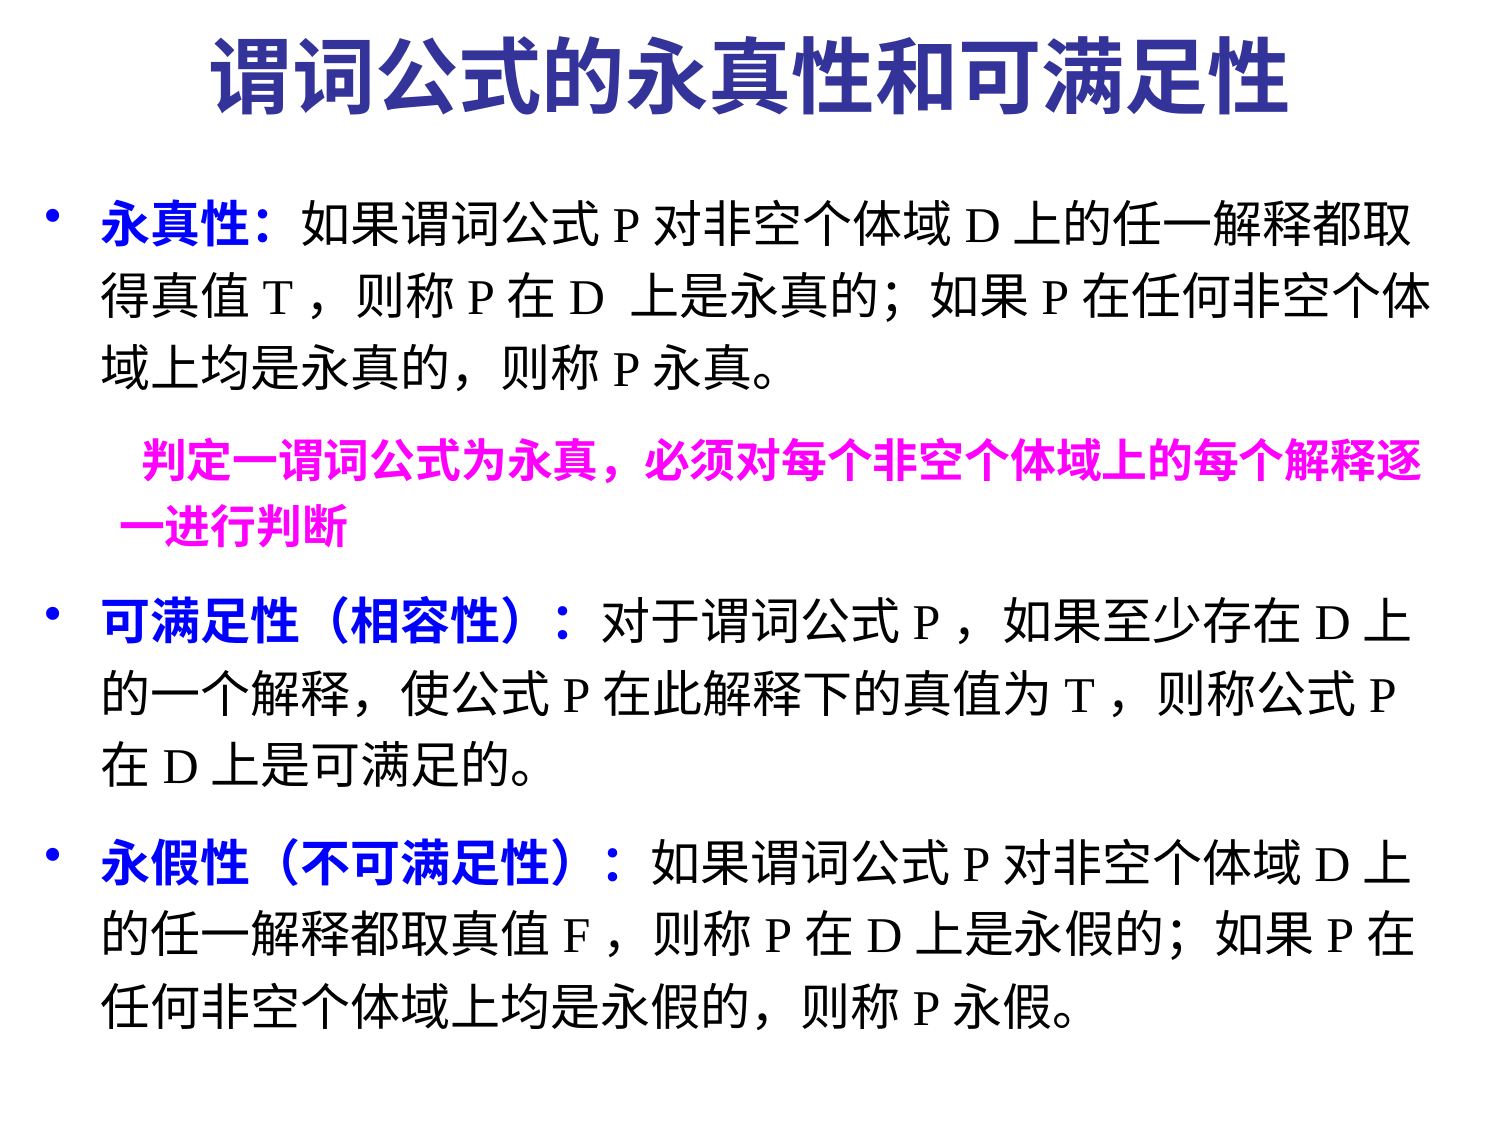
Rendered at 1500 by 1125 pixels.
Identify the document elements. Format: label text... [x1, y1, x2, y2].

list 永真性：如果谓词公式P对非空个体域D上的任一解释都取得真值T，则称P在D 上是永真的；如果P在任何非空个体域上均是永真的，则称P永真。 判定一谓词公式为永真，必须对每个非空个体域上的每个解释逐一进行判断 可满足性（相容性）：对于谓词公式P，如果至少存在D上的一个解释，使公式P在此解释下的真值为T，则称公式P在D上是可满足的。 永假性（不可满足性）：如果谓词公式P对非空个体域D上的任一解释都取真值F，则称P在D上是永假的；如果P在任何非空个体域上均是永假的，则称P永假。 [29, 172, 1453, 1099]
title 谓词公式的永真性和可满足性 [41, 0, 1459, 149]
